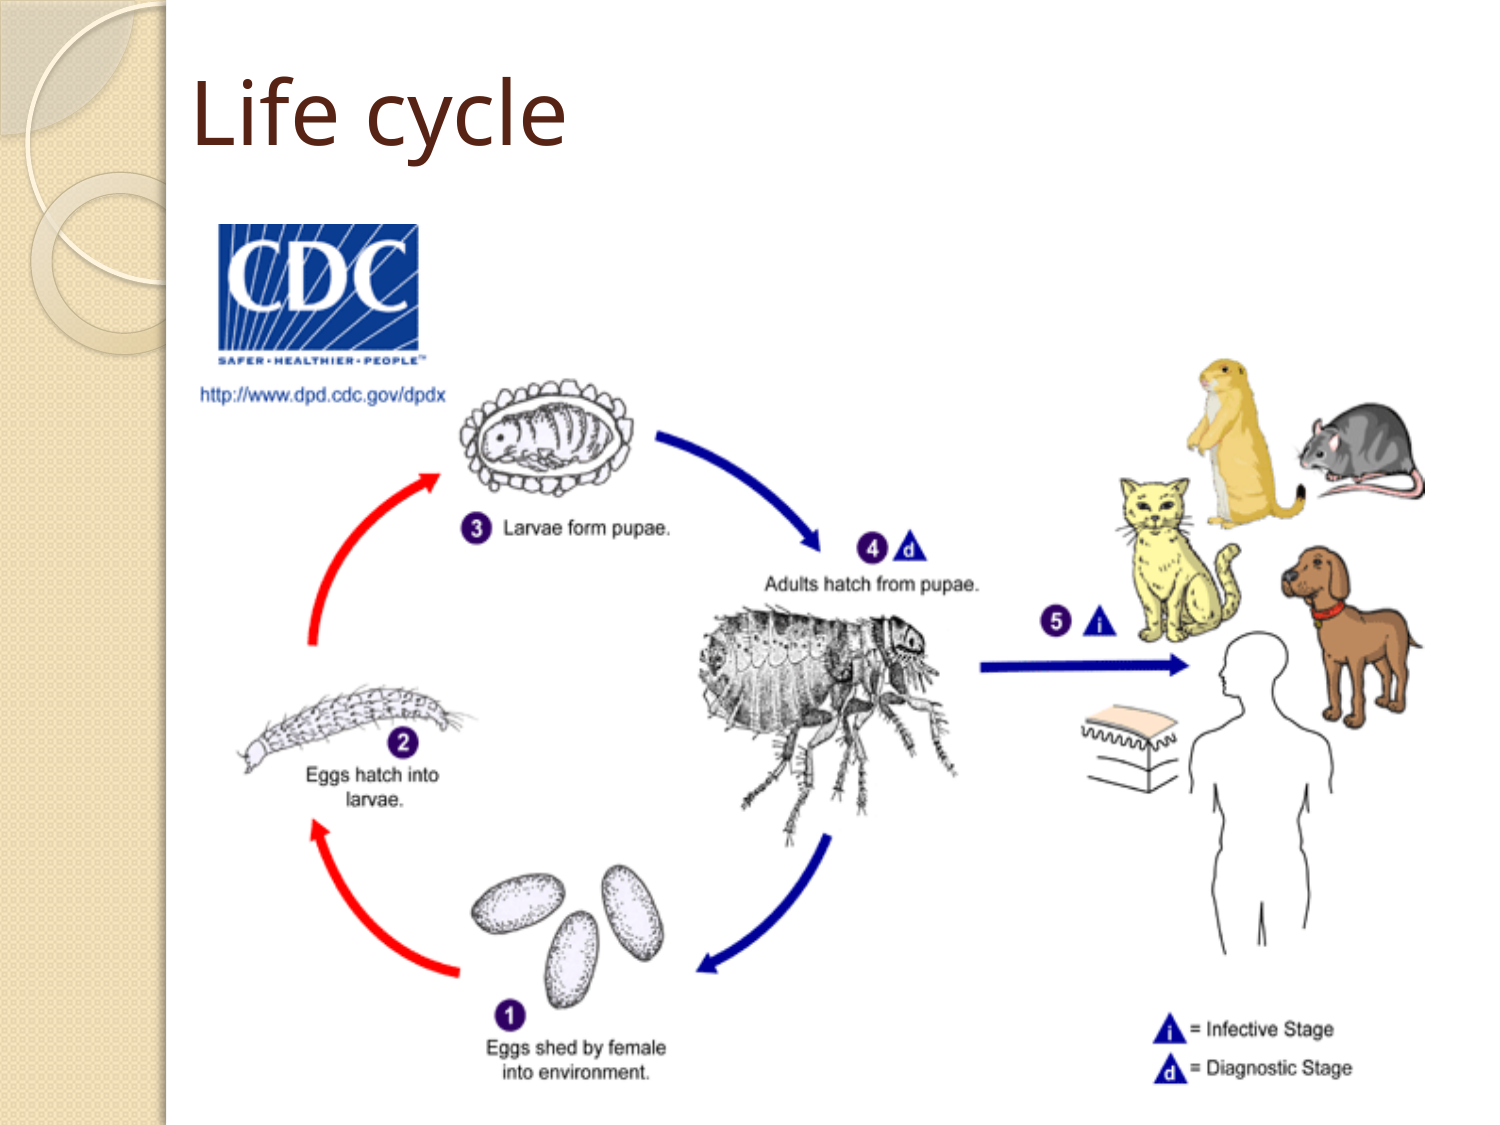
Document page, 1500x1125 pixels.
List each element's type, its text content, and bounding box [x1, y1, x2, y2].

title Life cycle [174, 45, 1275, 175]
picture [199, 224, 1426, 1088]
